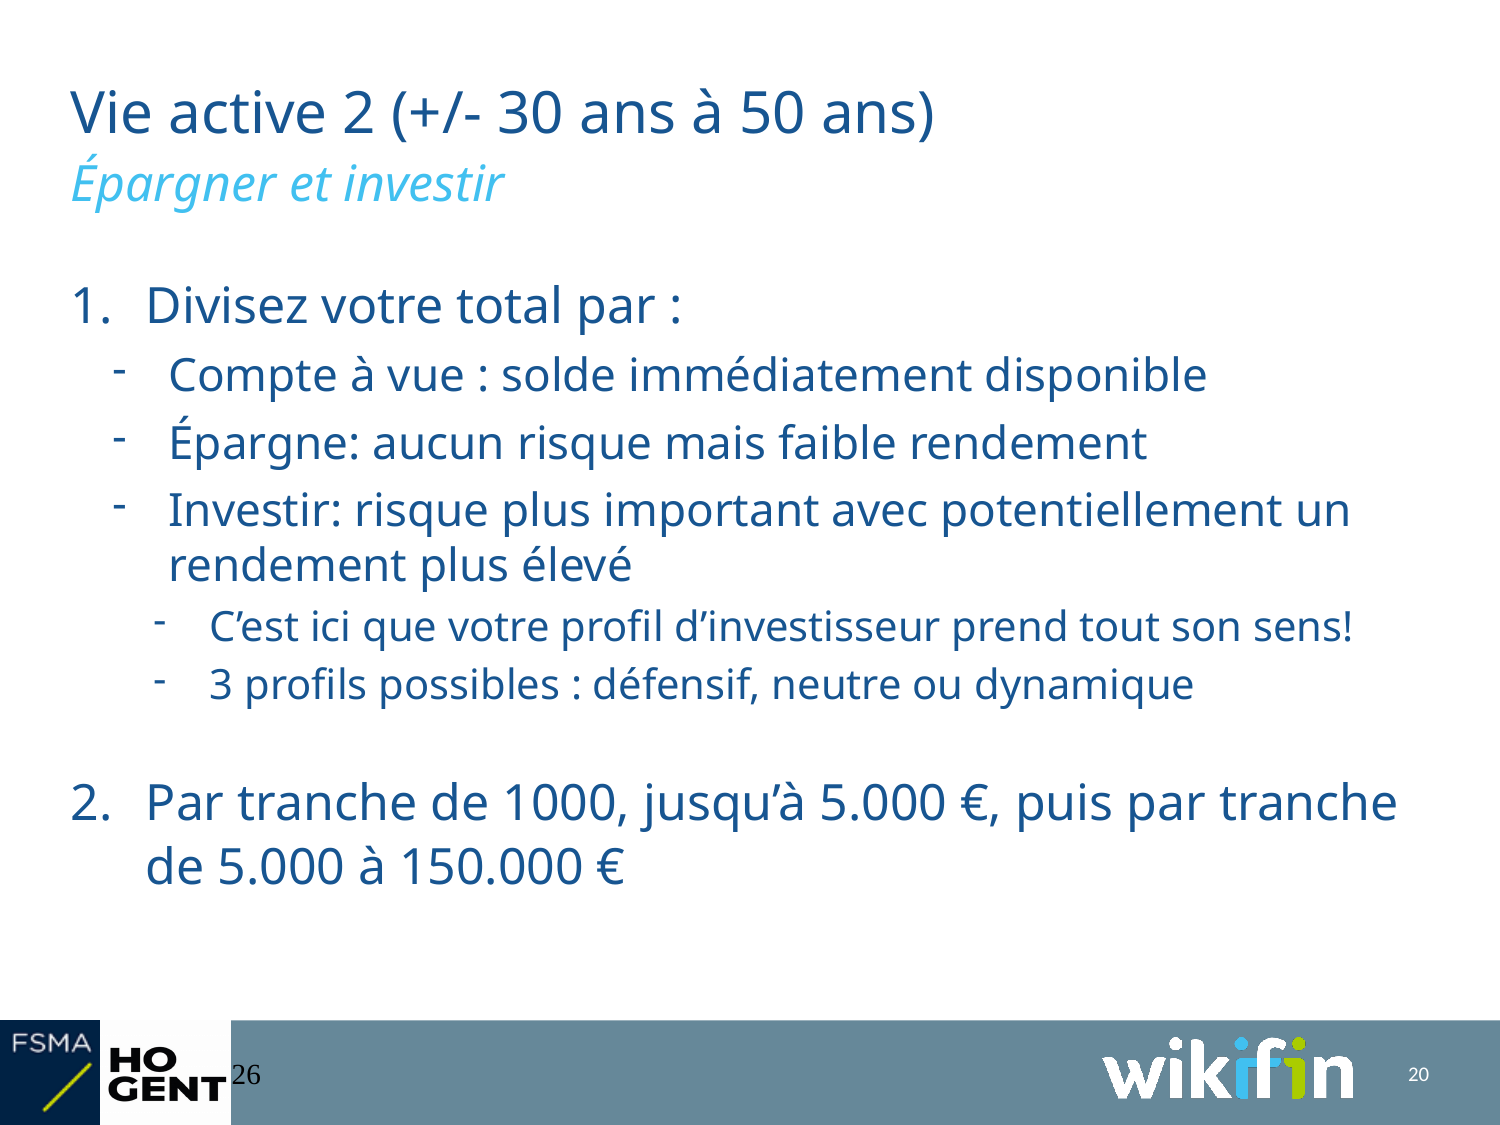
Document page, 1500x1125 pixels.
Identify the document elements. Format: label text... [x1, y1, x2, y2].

title Vie active 2 (+/- 30 ans à 50 ans) Épargner et investir [70, 78, 1425, 220]
picture [0, 1020, 231, 1125]
picture [1102, 1037, 1353, 1099]
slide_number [231, 1020, 396, 1125]
slide_number 20 [1355, 1020, 1430, 1125]
list Divisez votre total par : Compte à vue : solde immédiatement disponible Épargne: aucun risque mais faible rendement Investir: risque plus important avec potentiellement un rendement plus élevé C’est ici que votre profil d’investisseur prend tout son sens! 3 profils possibles : défensif, neutre ou dynamique Par tranche de 1000, jusqu’à 5.000 €, puis par tranche de 5.000 à 150.000 € [70, 269, 1430, 979]
